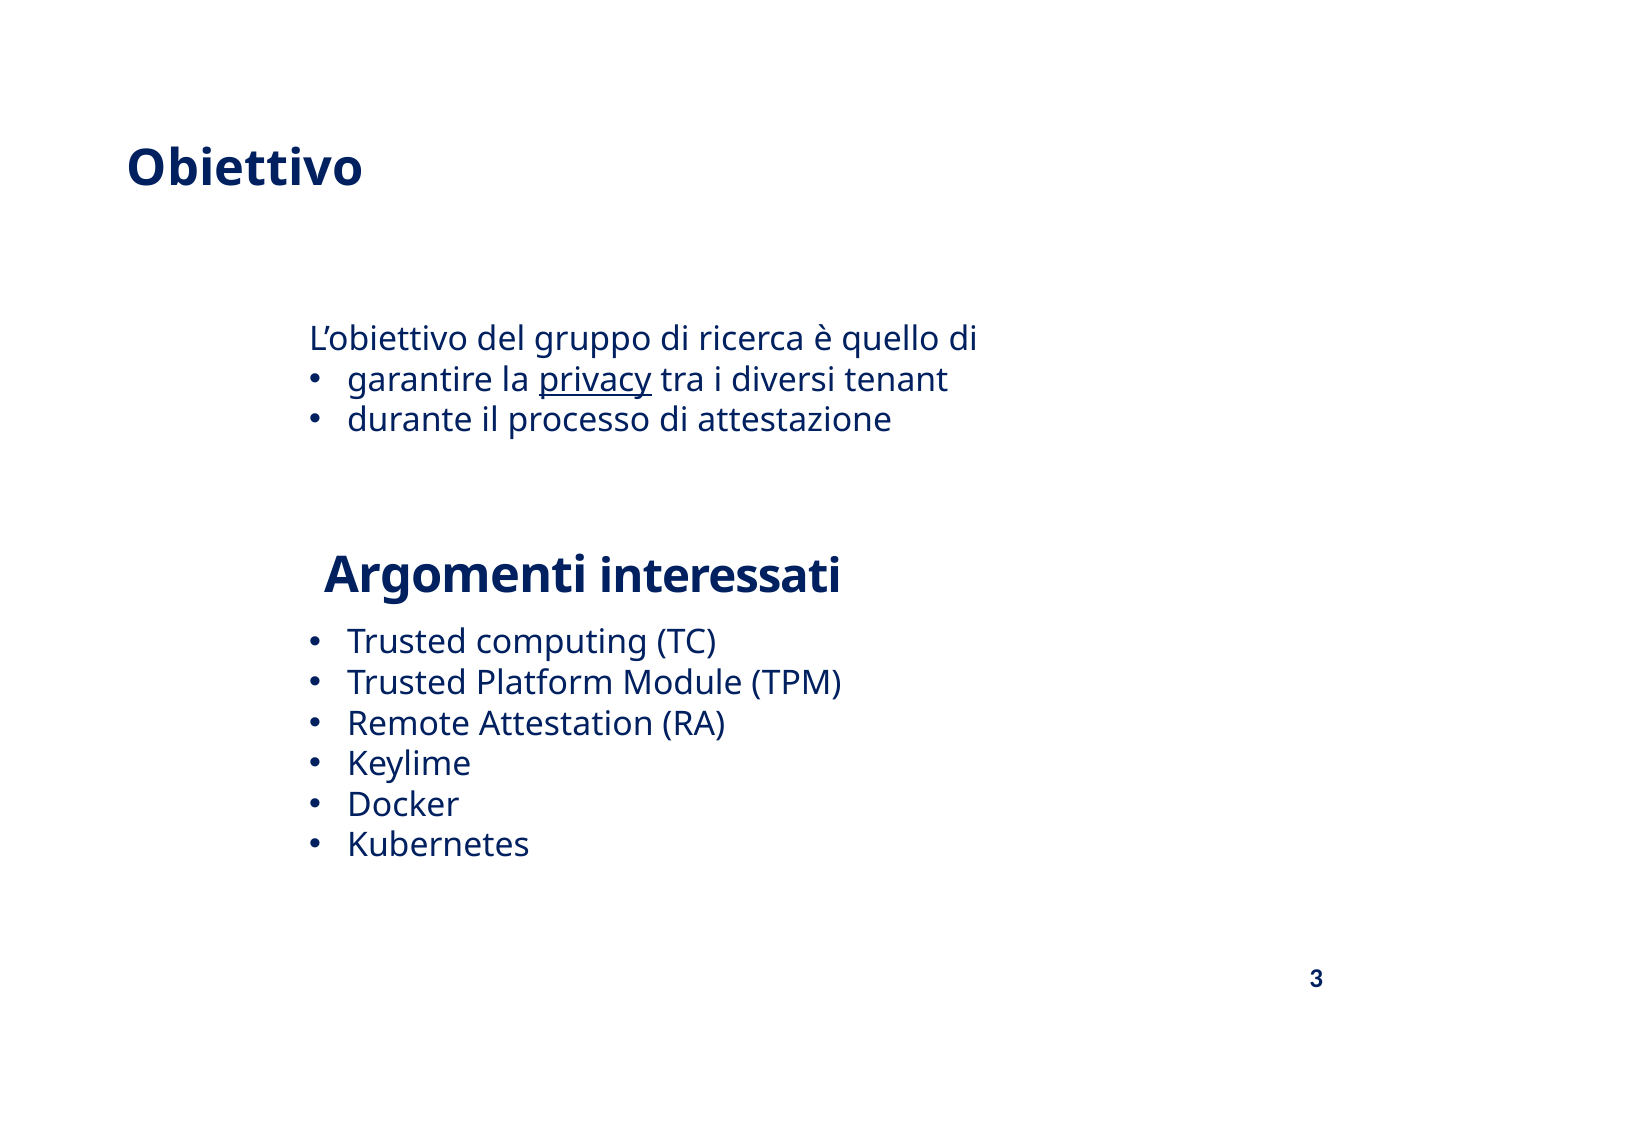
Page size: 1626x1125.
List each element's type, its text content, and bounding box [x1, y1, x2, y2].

slide_number 3 [1063, 952, 1339, 1002]
title Obiettivo [111, 59, 1514, 278]
text_box [1084, 967, 1359, 1016]
text_box L’obiettivo del gruppo di ricerca è quello di garantire la privacy tra i diversi tenant durante il processo di attestazione [294, 309, 1337, 503]
text_box Argomenti interessati [312, 415, 1319, 610]
text_box Trusted computing (TC) Trusted Platform Module (TPM) Remote Attestation (RA) Keylime Docker Kubernetes [294, 612, 1337, 900]
